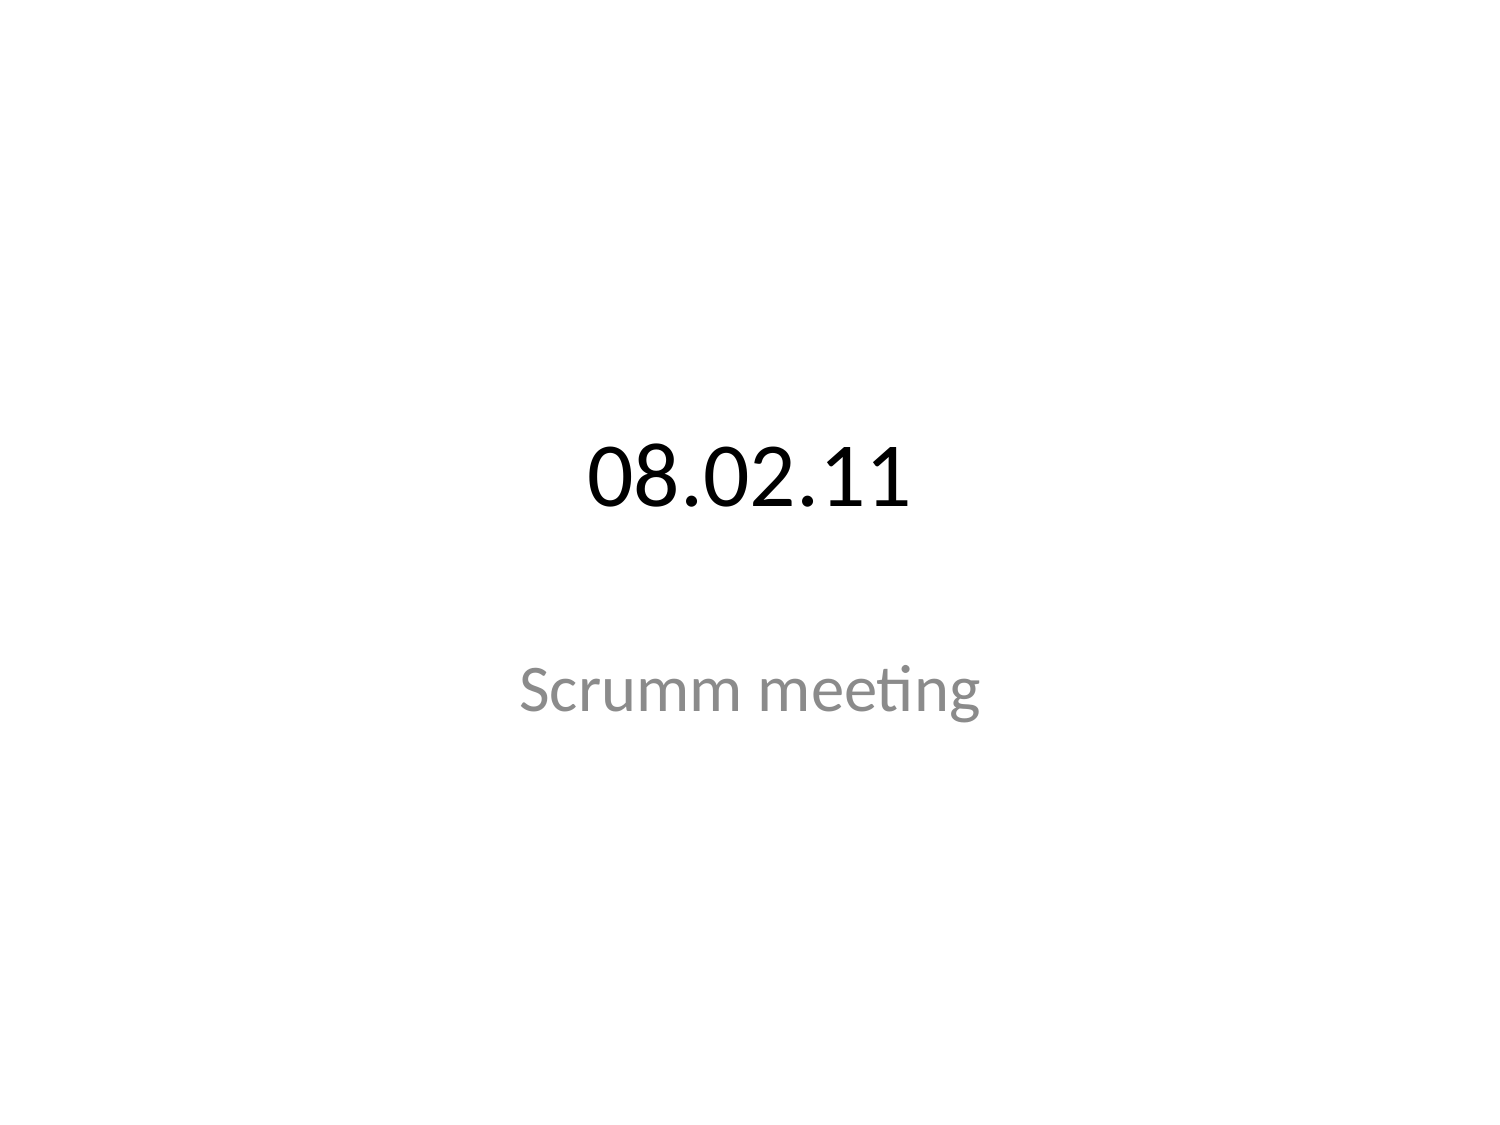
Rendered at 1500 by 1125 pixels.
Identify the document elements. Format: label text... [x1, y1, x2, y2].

title 08.02.11 [112, 349, 1388, 591]
subtitle Scrumm meeting [225, 637, 1275, 925]
